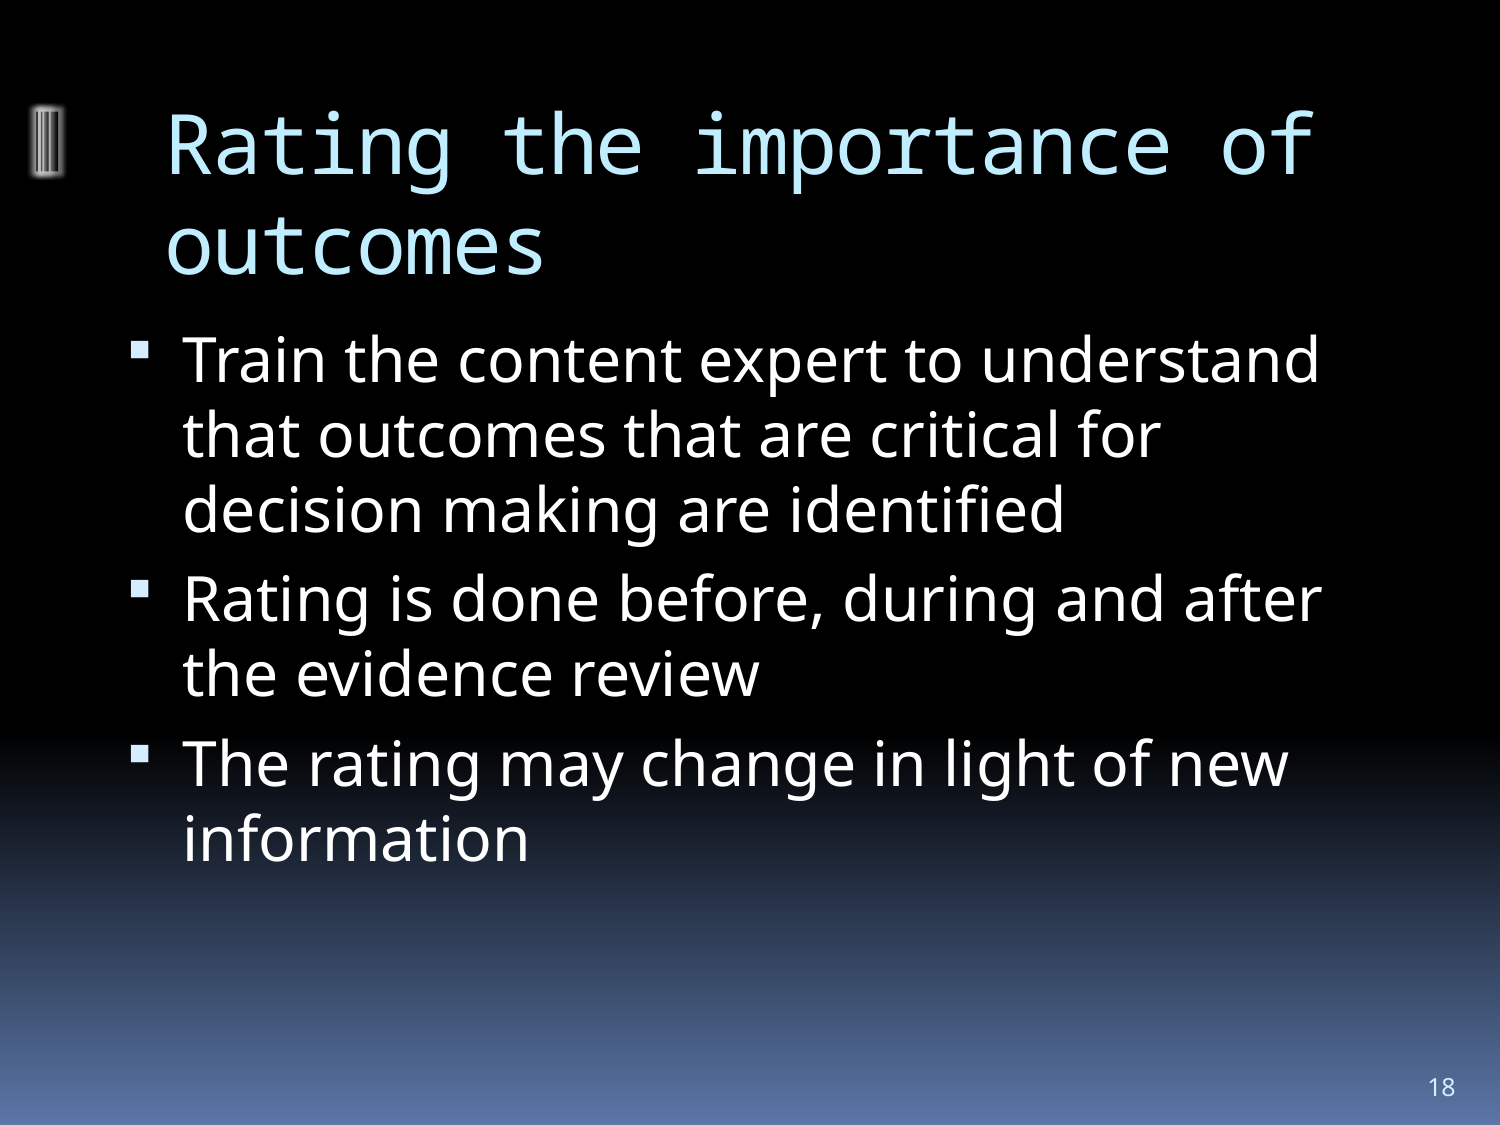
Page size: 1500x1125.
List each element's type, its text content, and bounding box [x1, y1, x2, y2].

title Rating the importance of outcomes [150, 84, 1425, 235]
slide_number 18 [1412, 1052, 1488, 1113]
list Train the content expert to understand that outcomes that are critical for decision making are identified Rating is done before, during and after the evidence review The rating may change in light of new information [99, 312, 1426, 1043]
